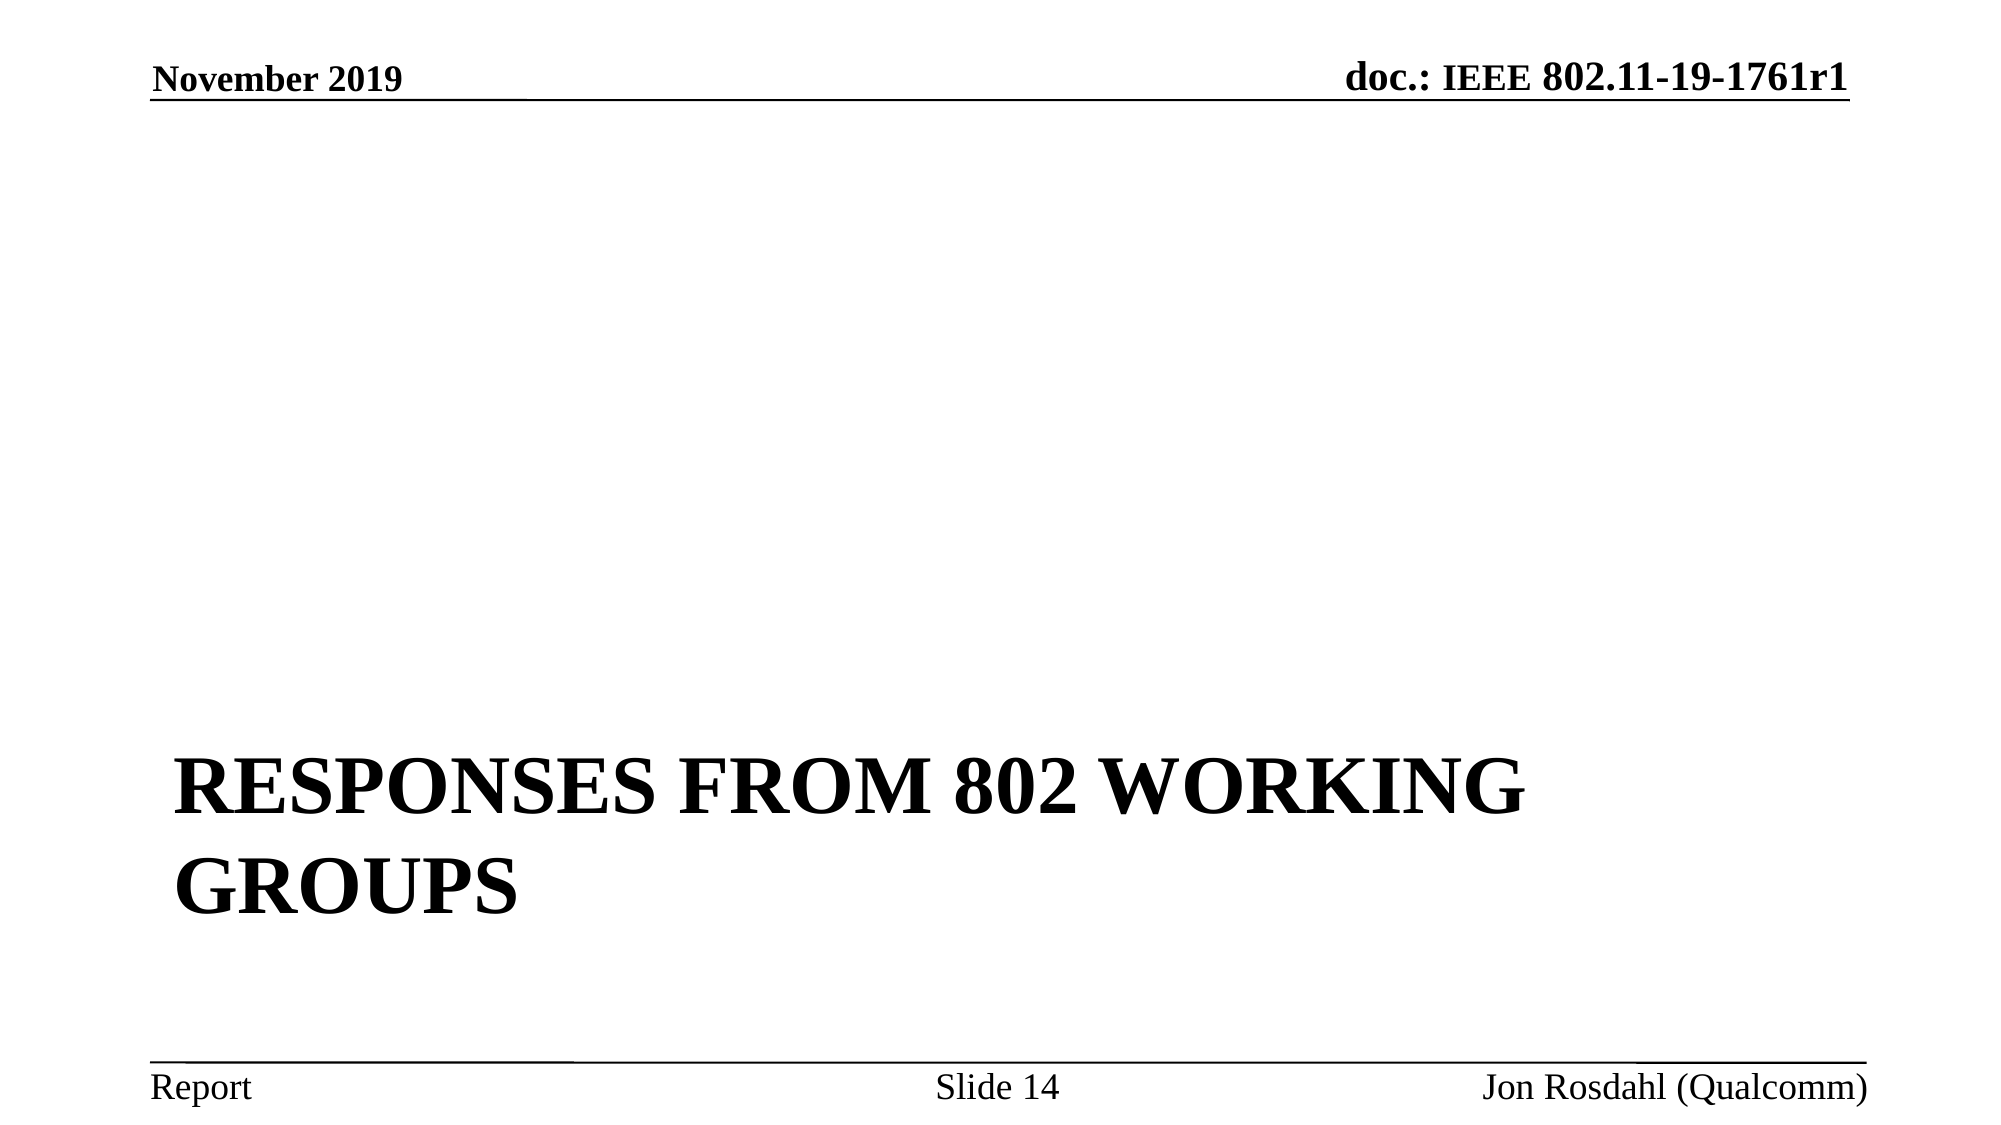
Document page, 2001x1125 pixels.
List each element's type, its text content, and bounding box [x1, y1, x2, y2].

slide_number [152, 49, 434, 100]
footer Jon Rosdahl (Qualcomm) [1424, 1061, 1869, 1108]
slide_number Slide 14 [928, 1061, 1067, 1123]
title Responses from 802 Working Groups [157, 722, 1859, 947]
